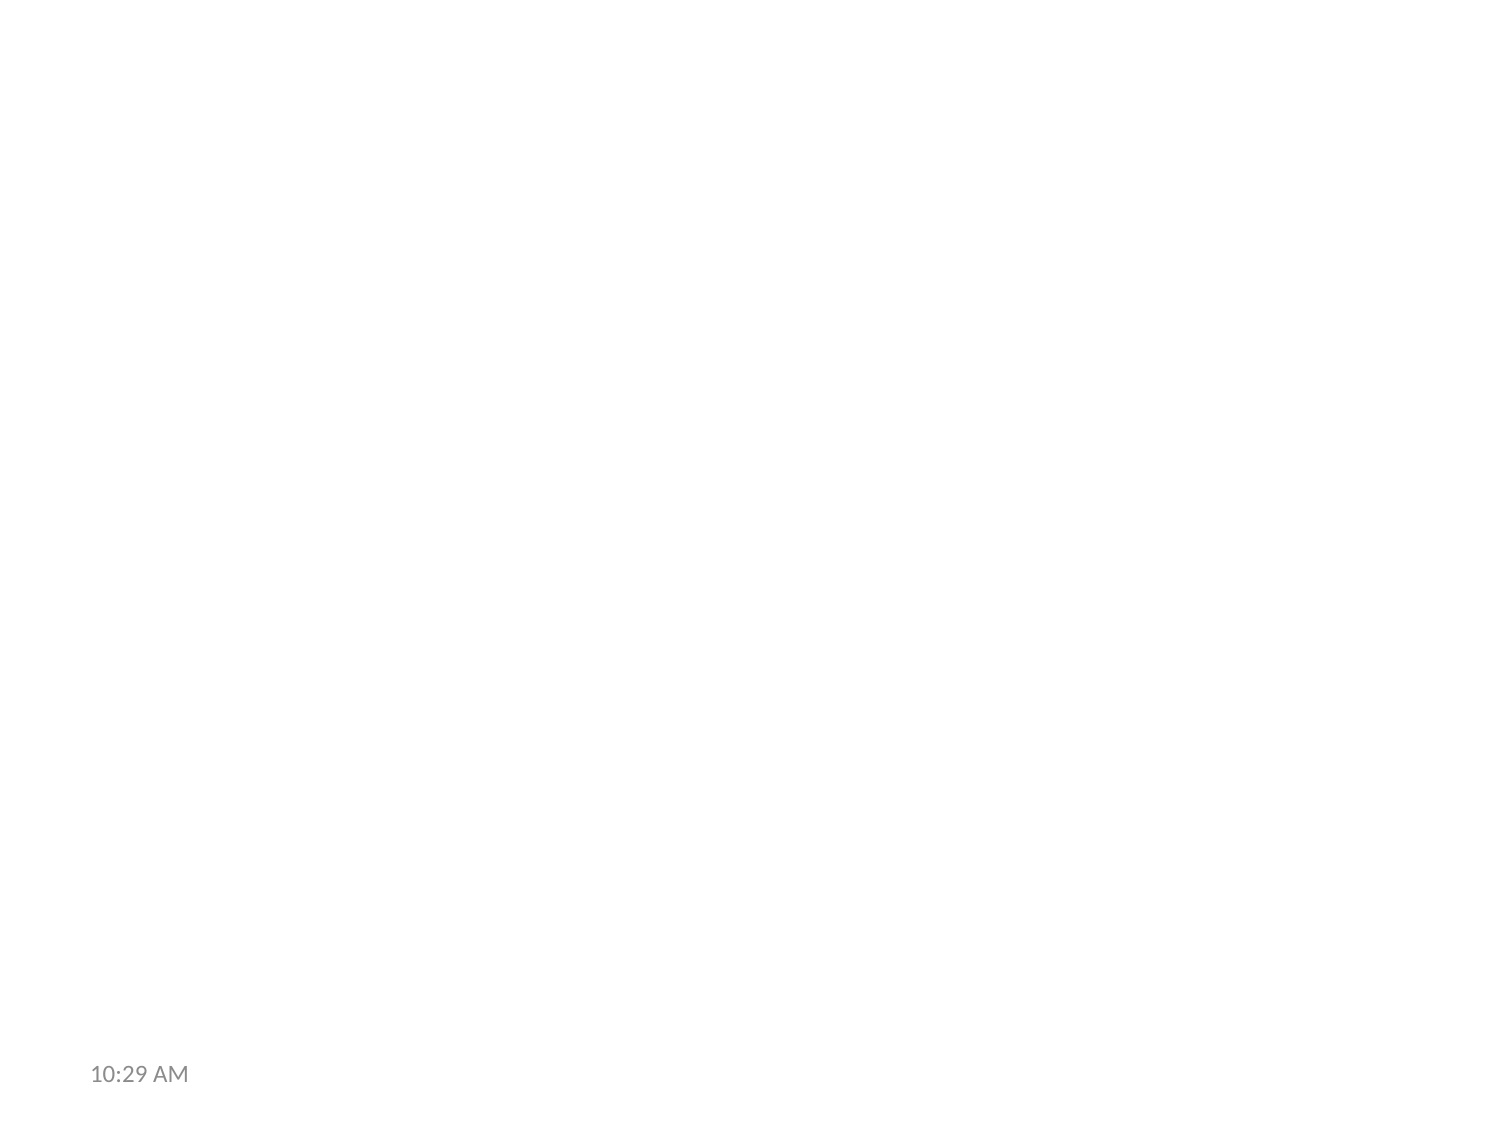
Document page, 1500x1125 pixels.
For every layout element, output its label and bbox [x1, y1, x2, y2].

slide_number [75, 1042, 425, 1103]
